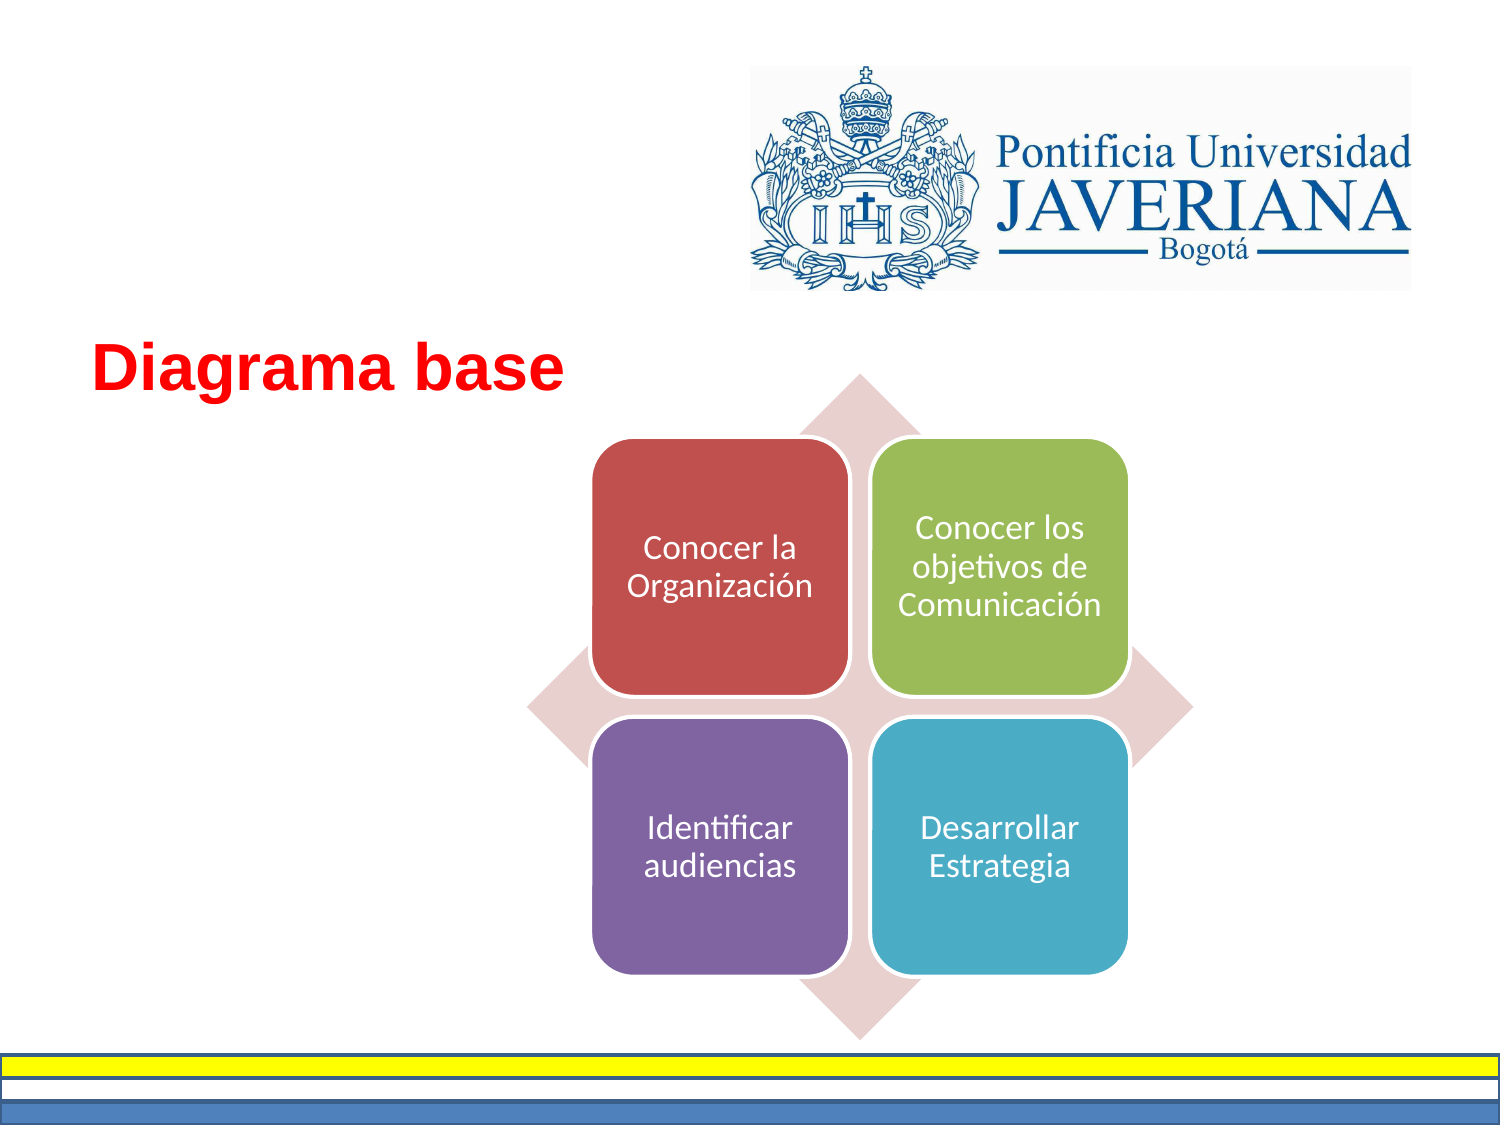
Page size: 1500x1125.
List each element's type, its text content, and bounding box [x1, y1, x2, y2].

text_box [0, 1104, 1500, 1125]
text_box [0, 1076, 1500, 1104]
text_box [0, 1053, 1500, 1076]
picture [749, 66, 1412, 291]
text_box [359, 373, 1361, 1041]
text_box Diagrama base [76, 316, 1055, 412]
